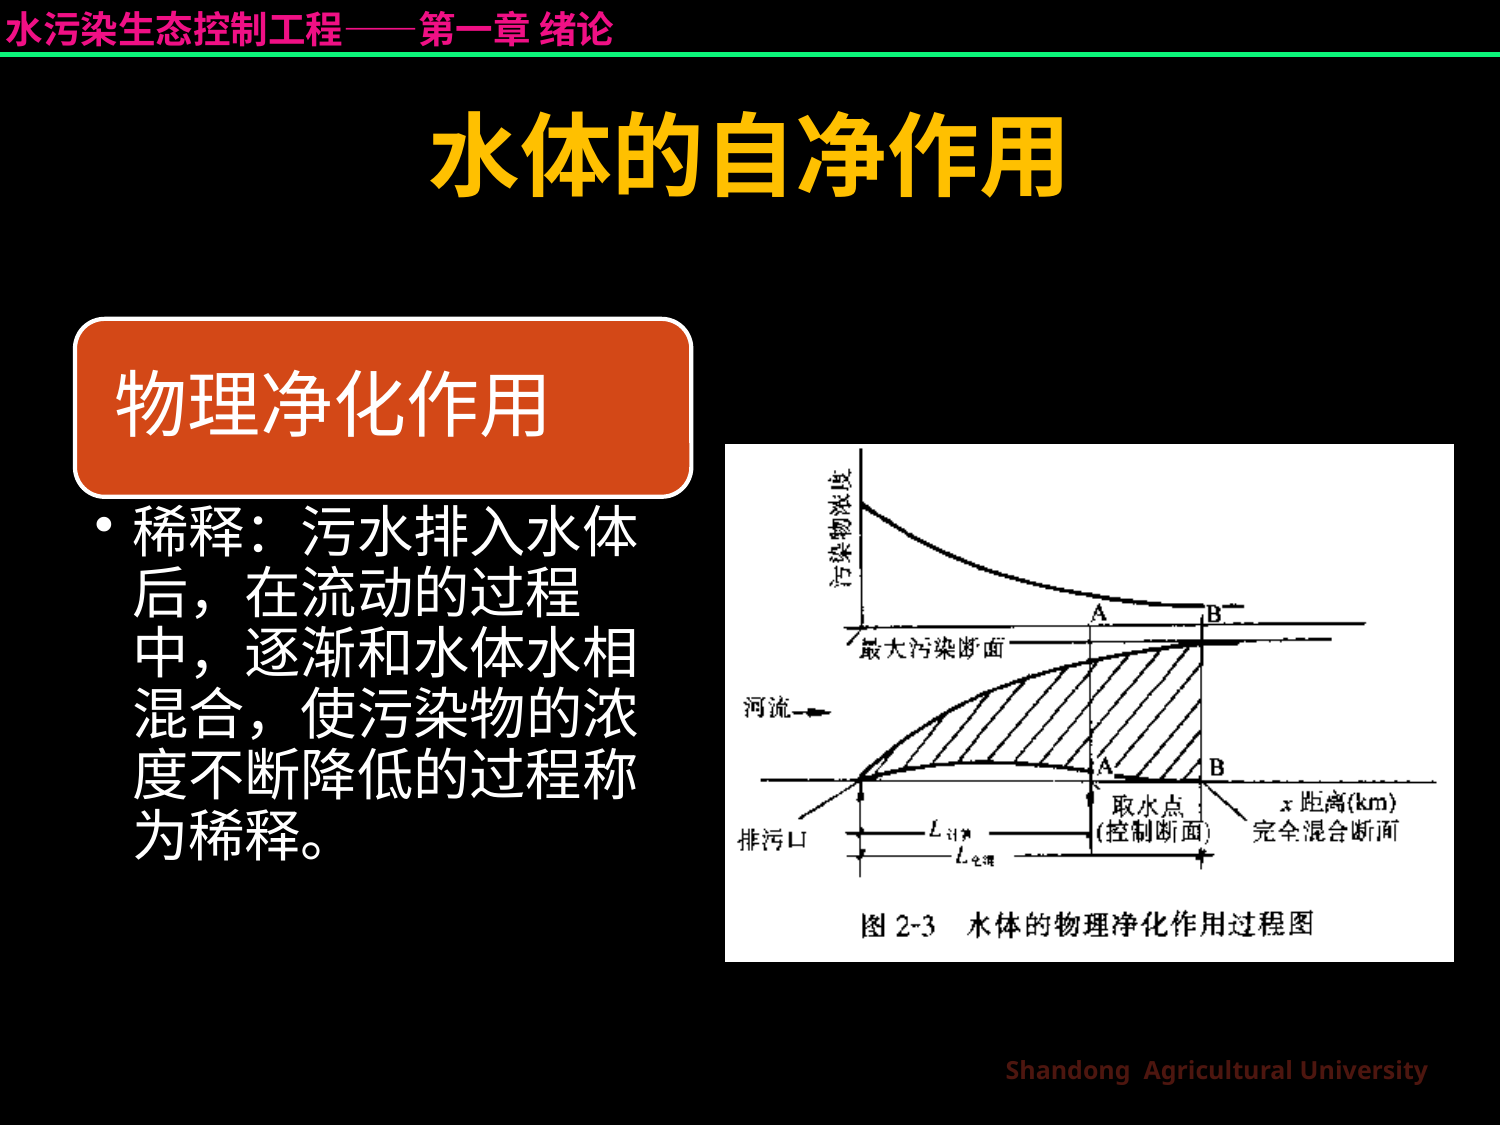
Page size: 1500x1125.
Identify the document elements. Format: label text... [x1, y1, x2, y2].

title 水体的自净作用 [75, 59, 1425, 248]
picture [724, 443, 1454, 962]
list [74, 262, 692, 1006]
